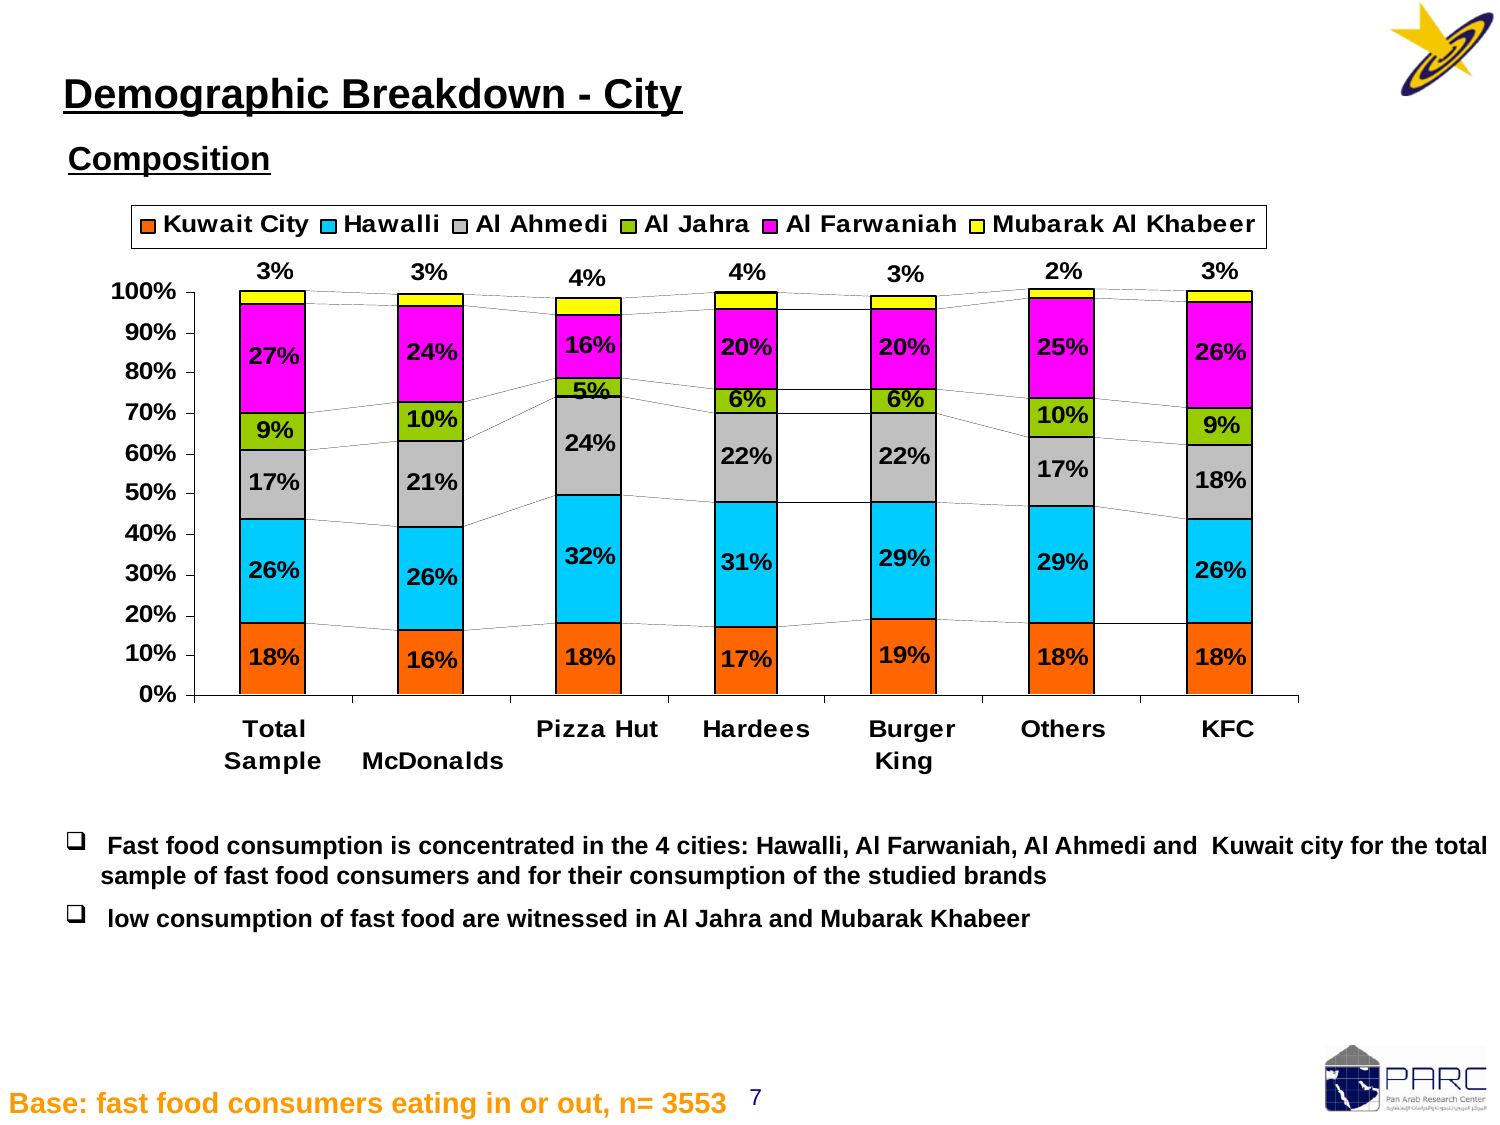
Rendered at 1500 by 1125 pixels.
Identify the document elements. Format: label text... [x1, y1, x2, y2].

picture [1385, 0, 1498, 100]
text_box Composition [53, 130, 656, 185]
text_box Base: fast food consumers eating in or out, n= 3553 [0, 1077, 798, 1125]
text_box Demographic Breakdown - City [48, 59, 946, 125]
picture [1320, 1045, 1494, 1118]
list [75, 190, 1330, 813]
text_box Fast food consumption is concentrated in the 4 cities: Hawalli, Al Farwaniah, Al Ahmedi and Kuwait city for the total sample of fast food consumers and for their consumption of the studied brands low consumption of fast food are witnessed in Al Jahra and Mubarak Khabeer [50, 822, 1500, 940]
